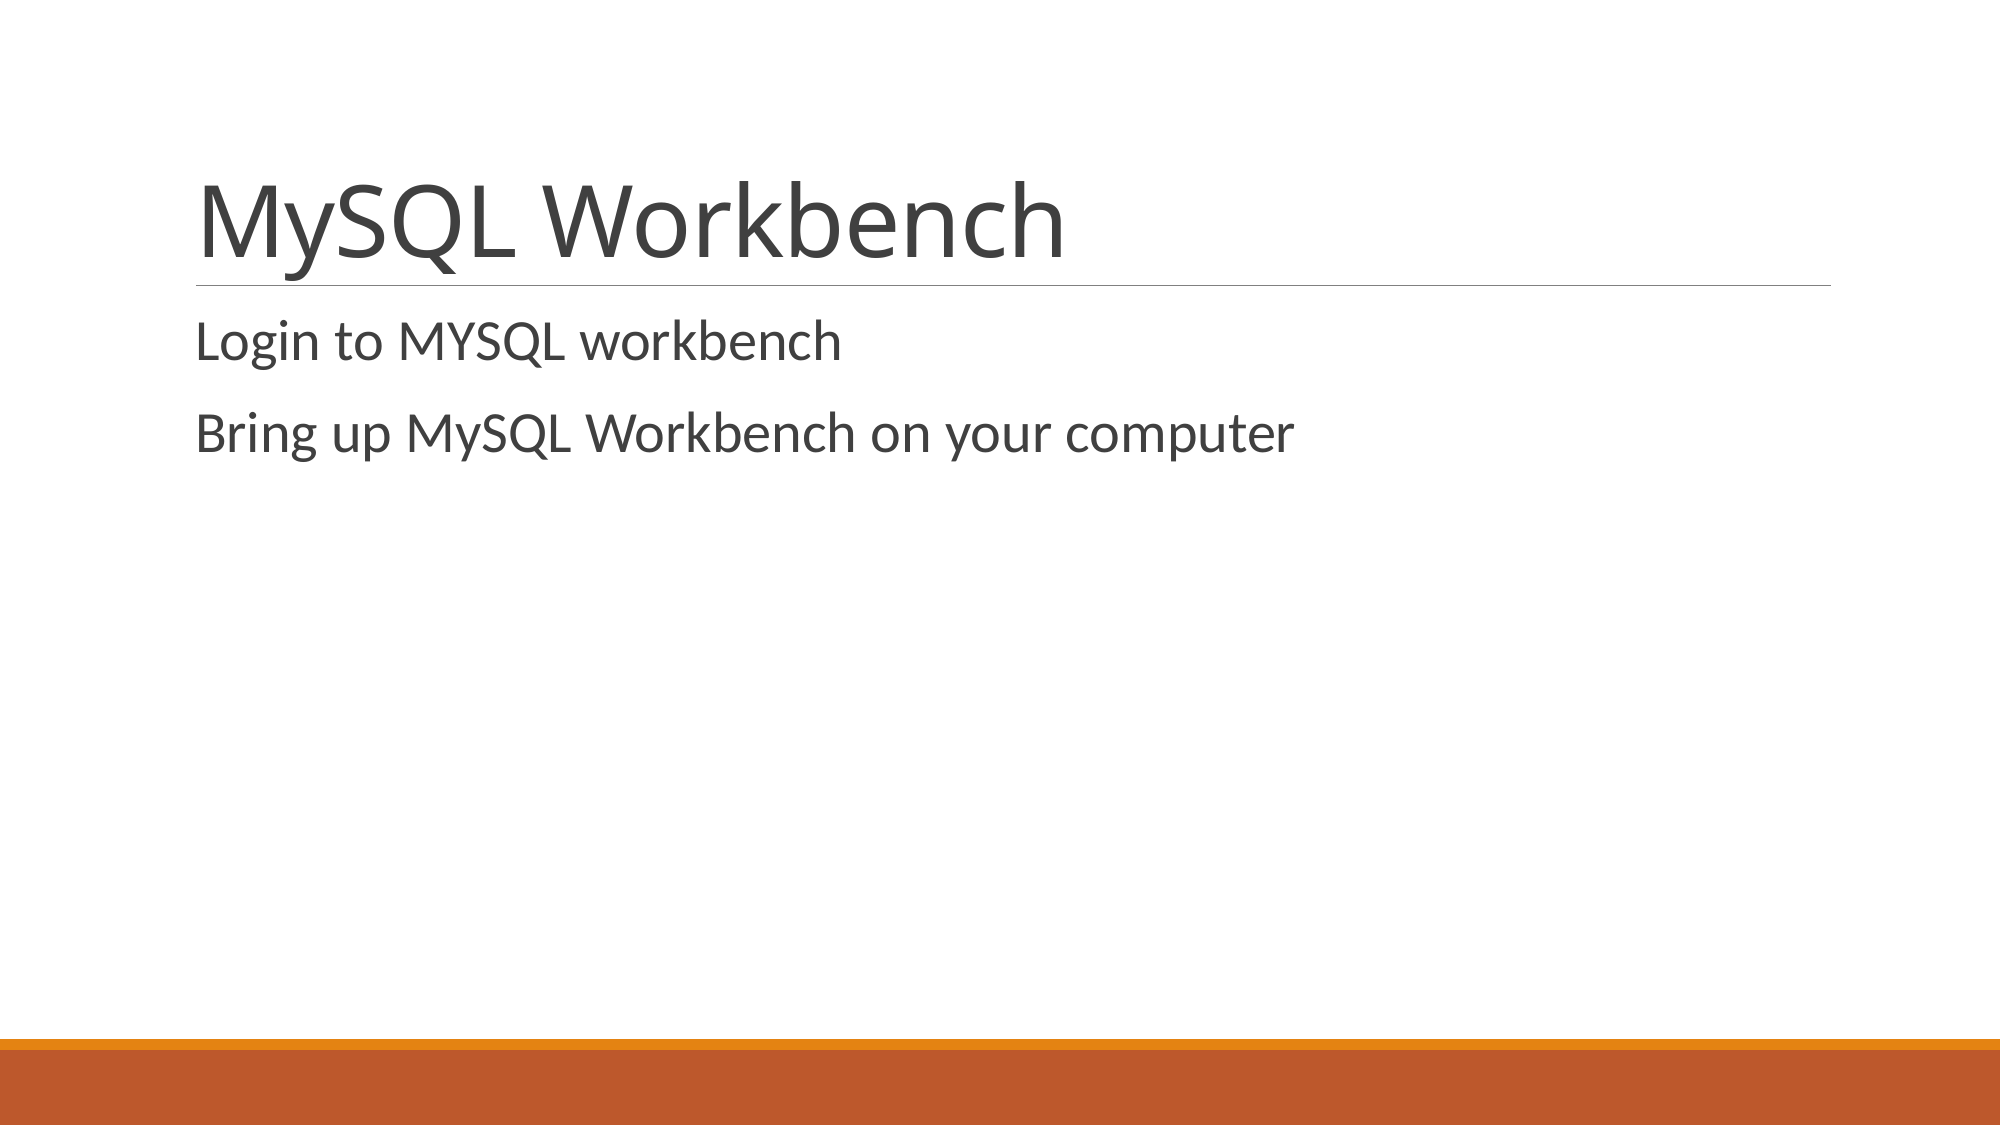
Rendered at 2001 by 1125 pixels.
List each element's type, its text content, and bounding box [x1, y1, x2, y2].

title MySQL Workbench [180, 47, 1830, 285]
list Login to MYSQL workbench Bring up MySQL Workbench on your computer [180, 302, 1830, 661]
